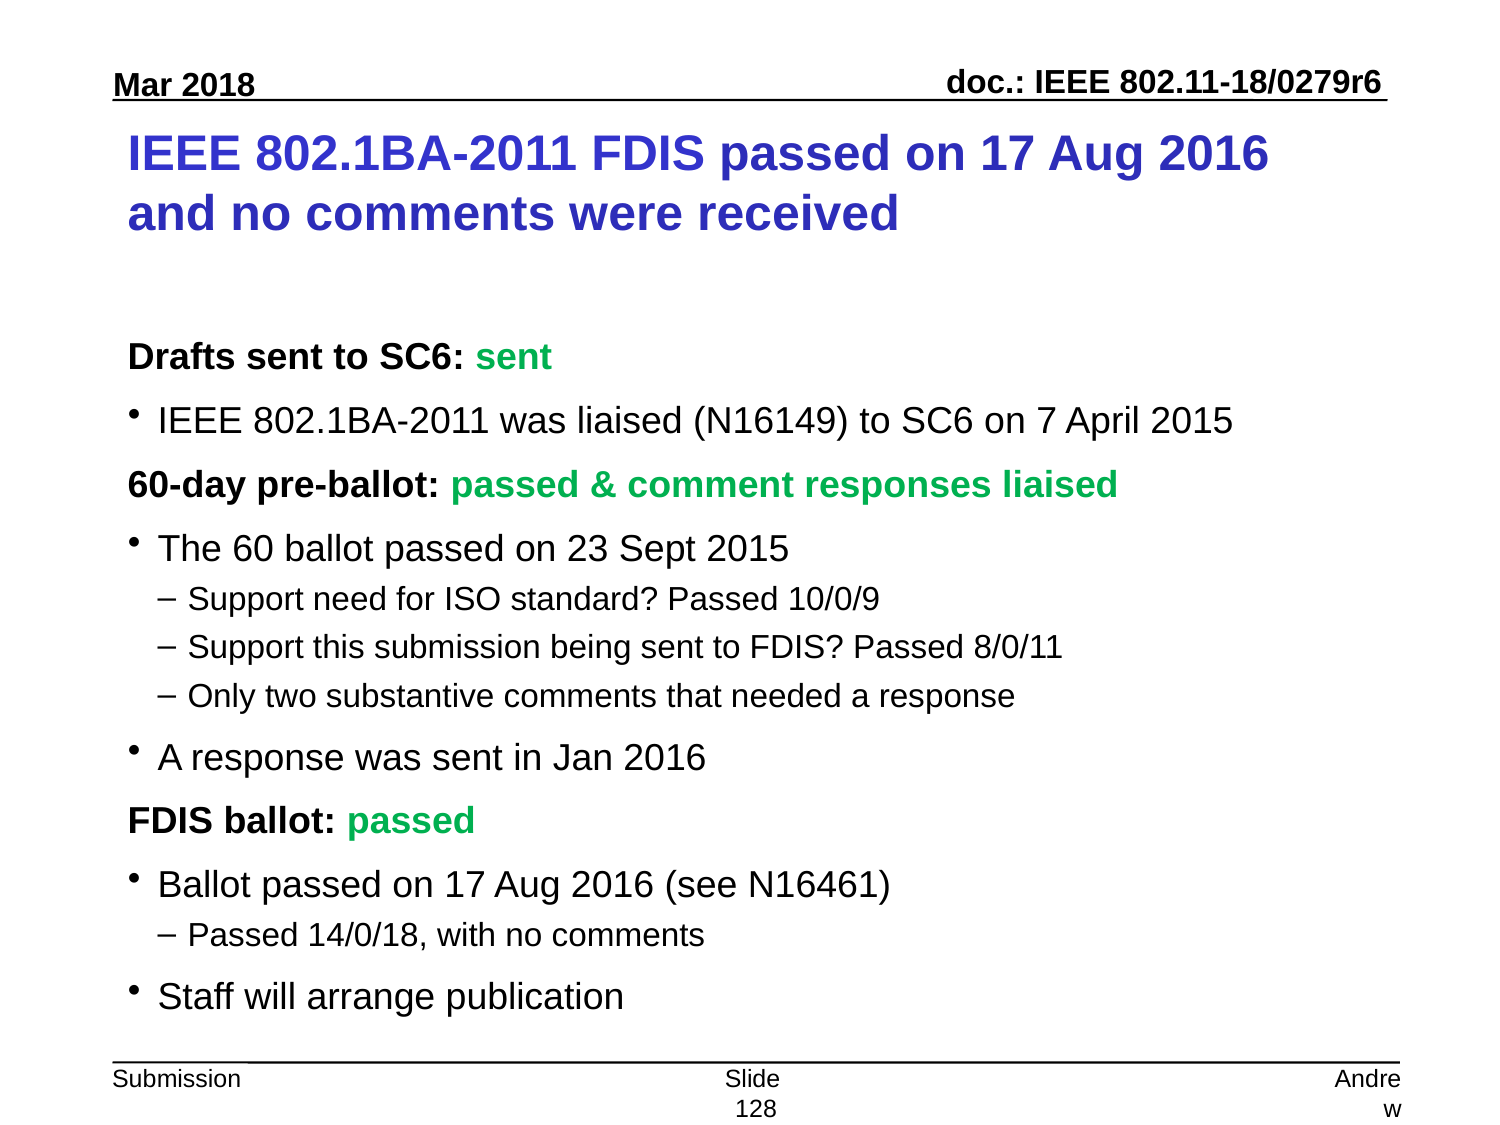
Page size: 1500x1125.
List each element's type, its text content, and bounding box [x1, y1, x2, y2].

slide_number Slide 128 [709, 1061, 803, 1093]
title IEEE 802.1BA-2011 FDIS passed on 17 Aug 2016 and no comments were received [112, 112, 1388, 288]
list Drafts sent to SC6: sent IEEE 802.1BA-2011 was liaised (N16149) to SC6 on 7 April 2015 60-day pre-ballot: passed & comment responses liaised The 60 ballot passed on 23 Sept 2015 Support need for ISO standard? Passed 10/0/9 Support this submission being sent to FDIS? Passed 8/0/11 Only two substantive comments that needed a response A response was sent in Jan 2016 FDIS ballot: passed Ballot passed on 17 Aug 2016 (see N16461) Passed 14/0/18, with no comments Staff will arrange publication [112, 324, 1388, 1000]
footer Andrew Myles, Cisco [1320, 1061, 1402, 1093]
